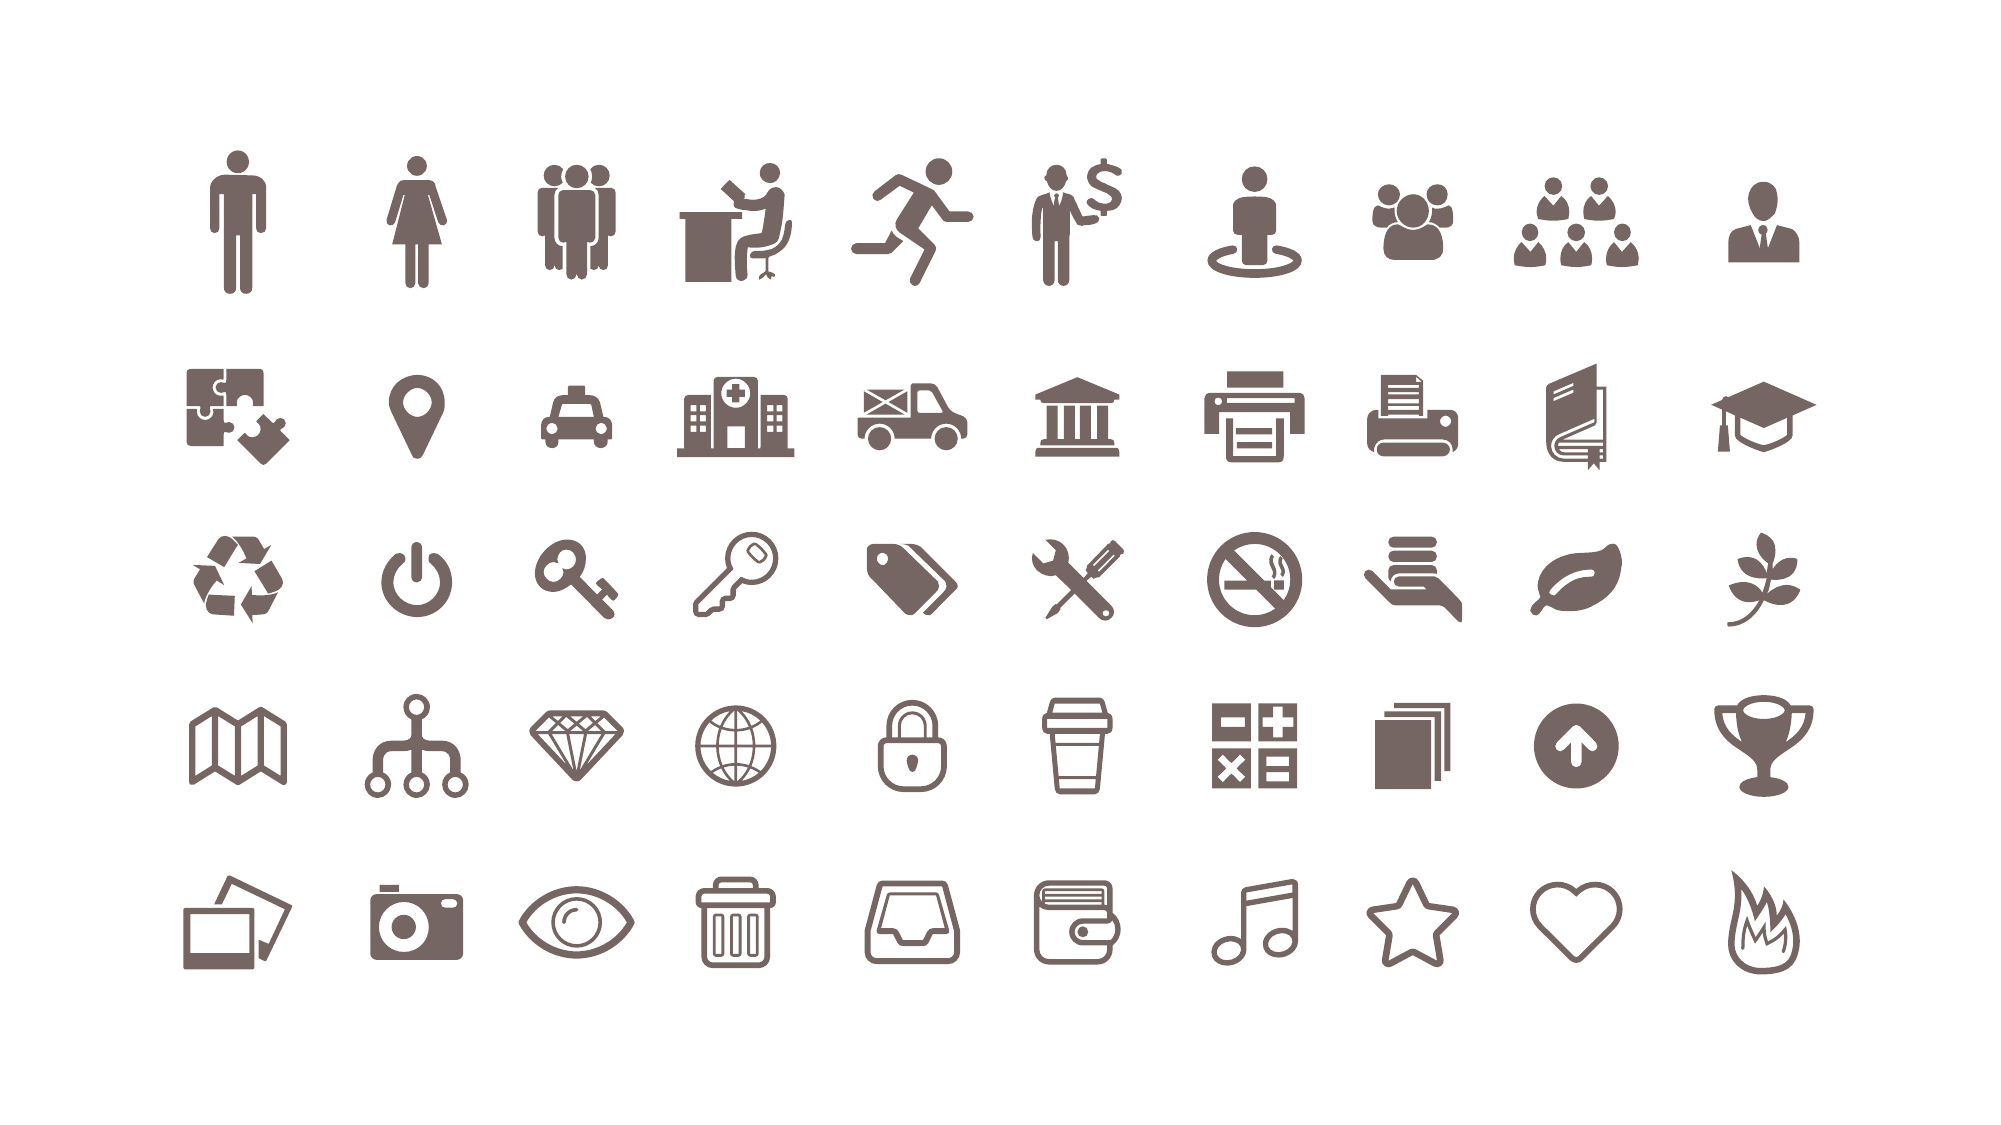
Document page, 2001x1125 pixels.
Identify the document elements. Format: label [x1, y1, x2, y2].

text_box [677, 376, 795, 458]
text_box [925, 158, 953, 185]
text_box [851, 230, 904, 255]
text_box [1035, 447, 1120, 457]
text_box [370, 884, 464, 960]
text_box [1031, 539, 1124, 621]
text_box [529, 710, 624, 782]
text_box [695, 876, 776, 969]
text_box [411, 541, 423, 583]
text_box [872, 174, 974, 286]
text_box [679, 162, 792, 282]
text_box [1033, 880, 1121, 965]
text_box [1728, 181, 1800, 263]
text_box [385, 155, 448, 289]
text_box [210, 150, 267, 294]
text_box [866, 543, 958, 616]
text_box [1372, 184, 1454, 260]
text_box [1546, 363, 1607, 471]
text_box [189, 706, 287, 786]
text_box [1530, 543, 1623, 616]
text_box [240, 560, 283, 624]
text_box [1714, 695, 1814, 797]
text_box [877, 699, 947, 793]
text_box [1212, 703, 1298, 789]
text_box [1211, 878, 1299, 966]
text_box [1204, 371, 1305, 463]
text_box [1533, 703, 1619, 789]
text_box [1031, 158, 1124, 286]
text_box [1530, 881, 1623, 963]
text_box [518, 886, 635, 959]
text_box [192, 564, 235, 616]
text_box [1042, 697, 1113, 795]
text_box [541, 385, 613, 449]
text_box [1727, 532, 1801, 627]
text_box [183, 875, 293, 970]
text_box [693, 531, 779, 618]
text_box [1711, 381, 1817, 453]
text_box [534, 539, 619, 620]
text_box [537, 164, 616, 280]
text_box [1375, 702, 1451, 790]
text_box [364, 693, 469, 798]
text_box [867, 427, 892, 451]
text_box [1207, 531, 1303, 628]
text_box [186, 368, 290, 465]
text_box [1728, 870, 1800, 975]
text_box [381, 553, 453, 618]
text_box [1035, 377, 1120, 404]
text_box [864, 880, 961, 965]
text_box [1363, 536, 1463, 623]
text_box [388, 374, 445, 459]
text_box [857, 383, 968, 439]
text_box [1207, 245, 1302, 278]
text_box [1040, 405, 1115, 446]
text_box [934, 427, 958, 451]
text_box [1366, 877, 1459, 968]
text_box [695, 705, 777, 787]
text_box [1367, 374, 1459, 457]
text_box [1233, 196, 1277, 266]
text_box [1241, 166, 1268, 192]
text_box [1513, 177, 1639, 267]
text_box [207, 535, 272, 568]
